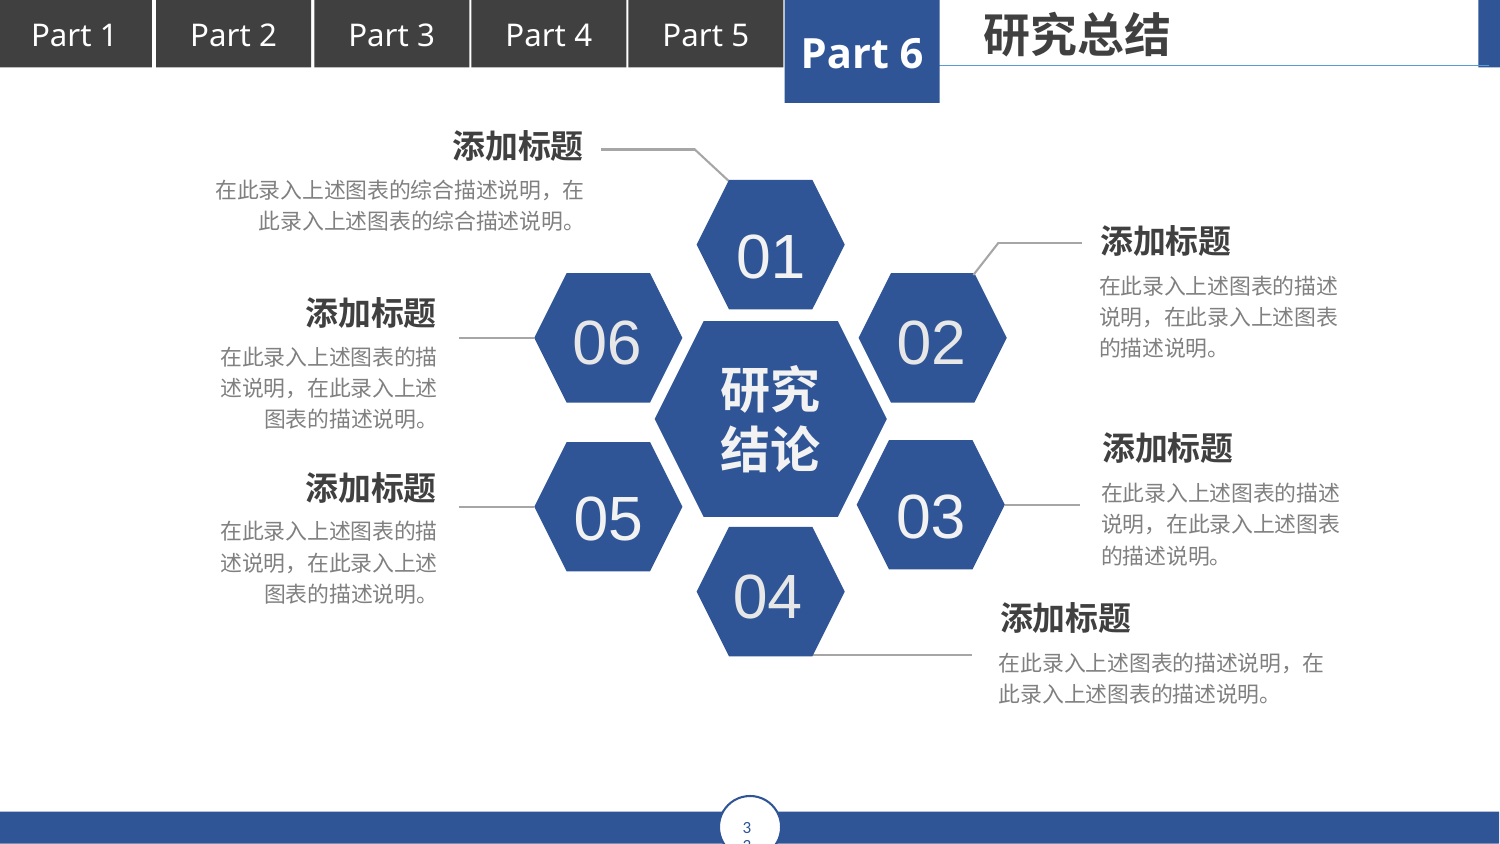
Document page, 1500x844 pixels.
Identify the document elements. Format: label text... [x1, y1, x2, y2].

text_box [696, 526, 845, 657]
text_box 在此录入上述图表的描述说明，在此录入上述图表的描述说明。 [1087, 261, 1352, 367]
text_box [973, 242, 1083, 275]
text_box 添加标题 [441, 120, 595, 165]
text_box 添加标题 [989, 591, 1143, 638]
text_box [856, 440, 1005, 570]
text_box 添加标题 [294, 287, 448, 332]
text_box 研究总结 [972, 0, 1184, 68]
text_box 在此录入上述图表的描述说明，在此录入上述图表的描述说明。 [987, 638, 1339, 713]
text_box 在此录入上述图表的综合描述说明，在此录入上述图表的综合描述说明。 [191, 165, 597, 240]
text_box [654, 320, 887, 518]
text_box 在此录入上述图表的描述说明，在此录入上述图表的描述说明。 [203, 506, 450, 613]
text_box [601, 149, 730, 182]
text_box 在此录入上述图表的描述说明，在此录入上述图表的描述说明。 [1090, 468, 1354, 575]
text_box 添加标题 [1091, 421, 1245, 468]
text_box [534, 441, 683, 572]
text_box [534, 273, 683, 403]
text_box 添加标题 [1089, 214, 1243, 261]
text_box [858, 273, 1007, 403]
text_box 在此录入上述图表的描述说明，在此录入上述图表的描述说明。 [203, 332, 450, 438]
text_box 添加标题 [294, 462, 448, 506]
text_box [696, 179, 845, 310]
